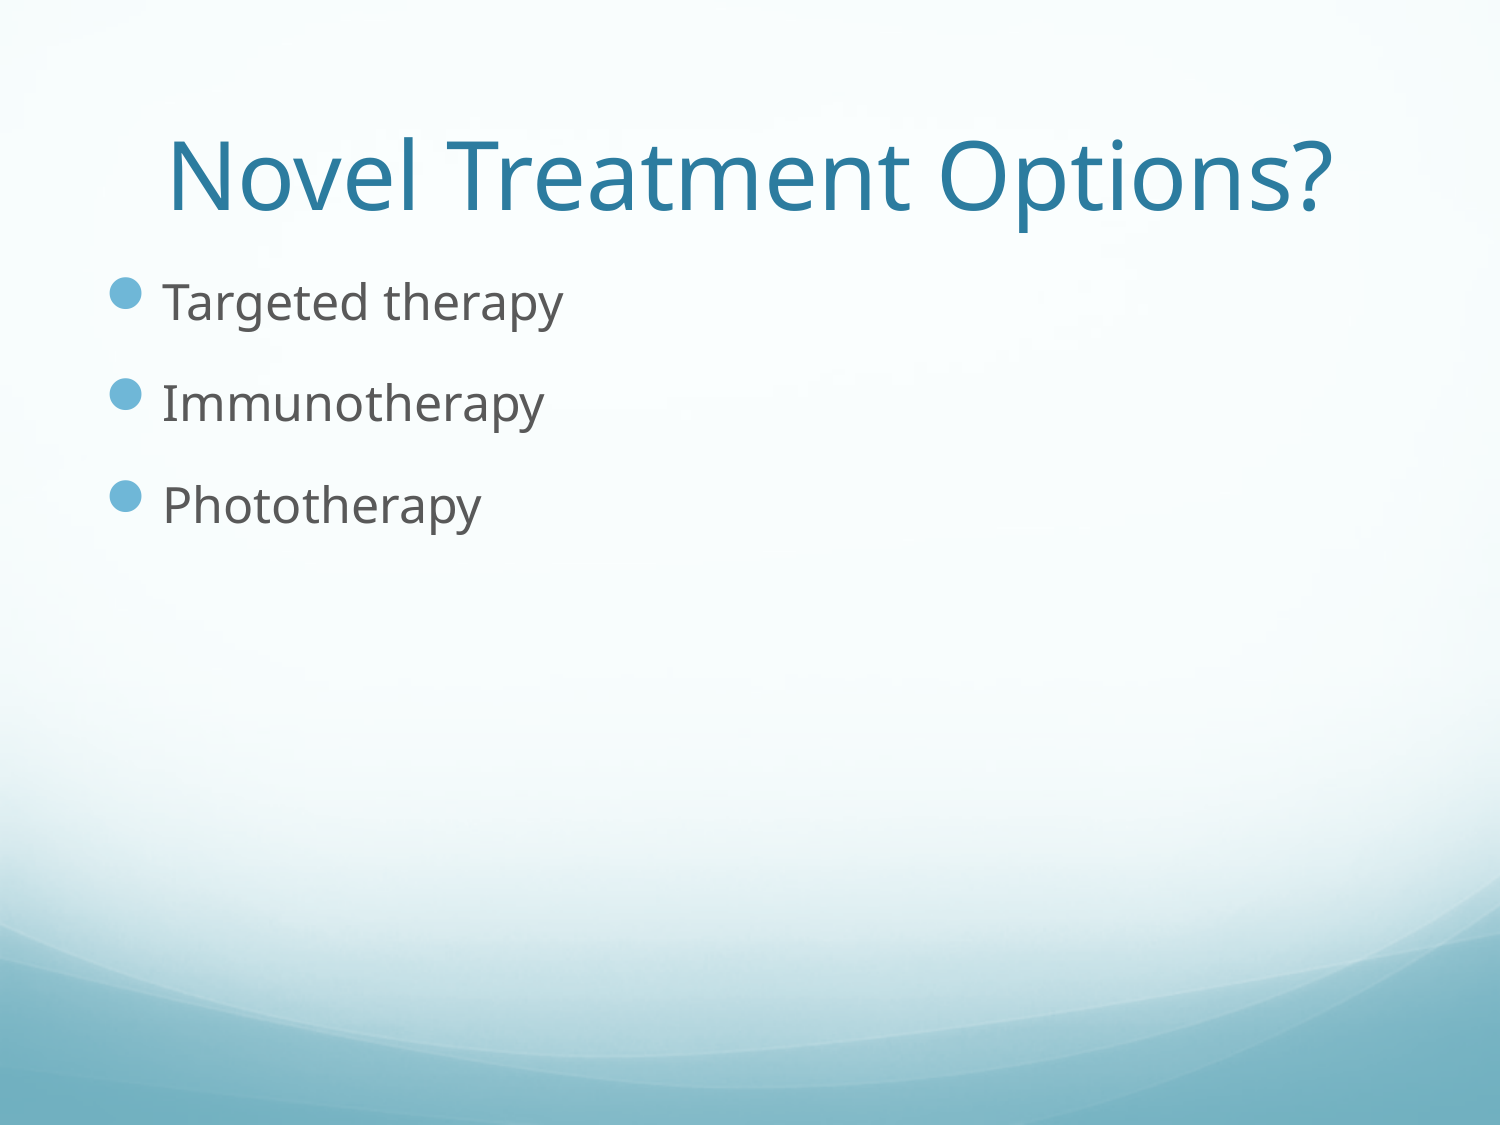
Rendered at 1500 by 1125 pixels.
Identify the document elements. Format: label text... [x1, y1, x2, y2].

list Targeted therapy Immunotherapy Phototherapy [90, 262, 1410, 975]
title Novel Treatment Options? [90, 17, 1410, 237]
